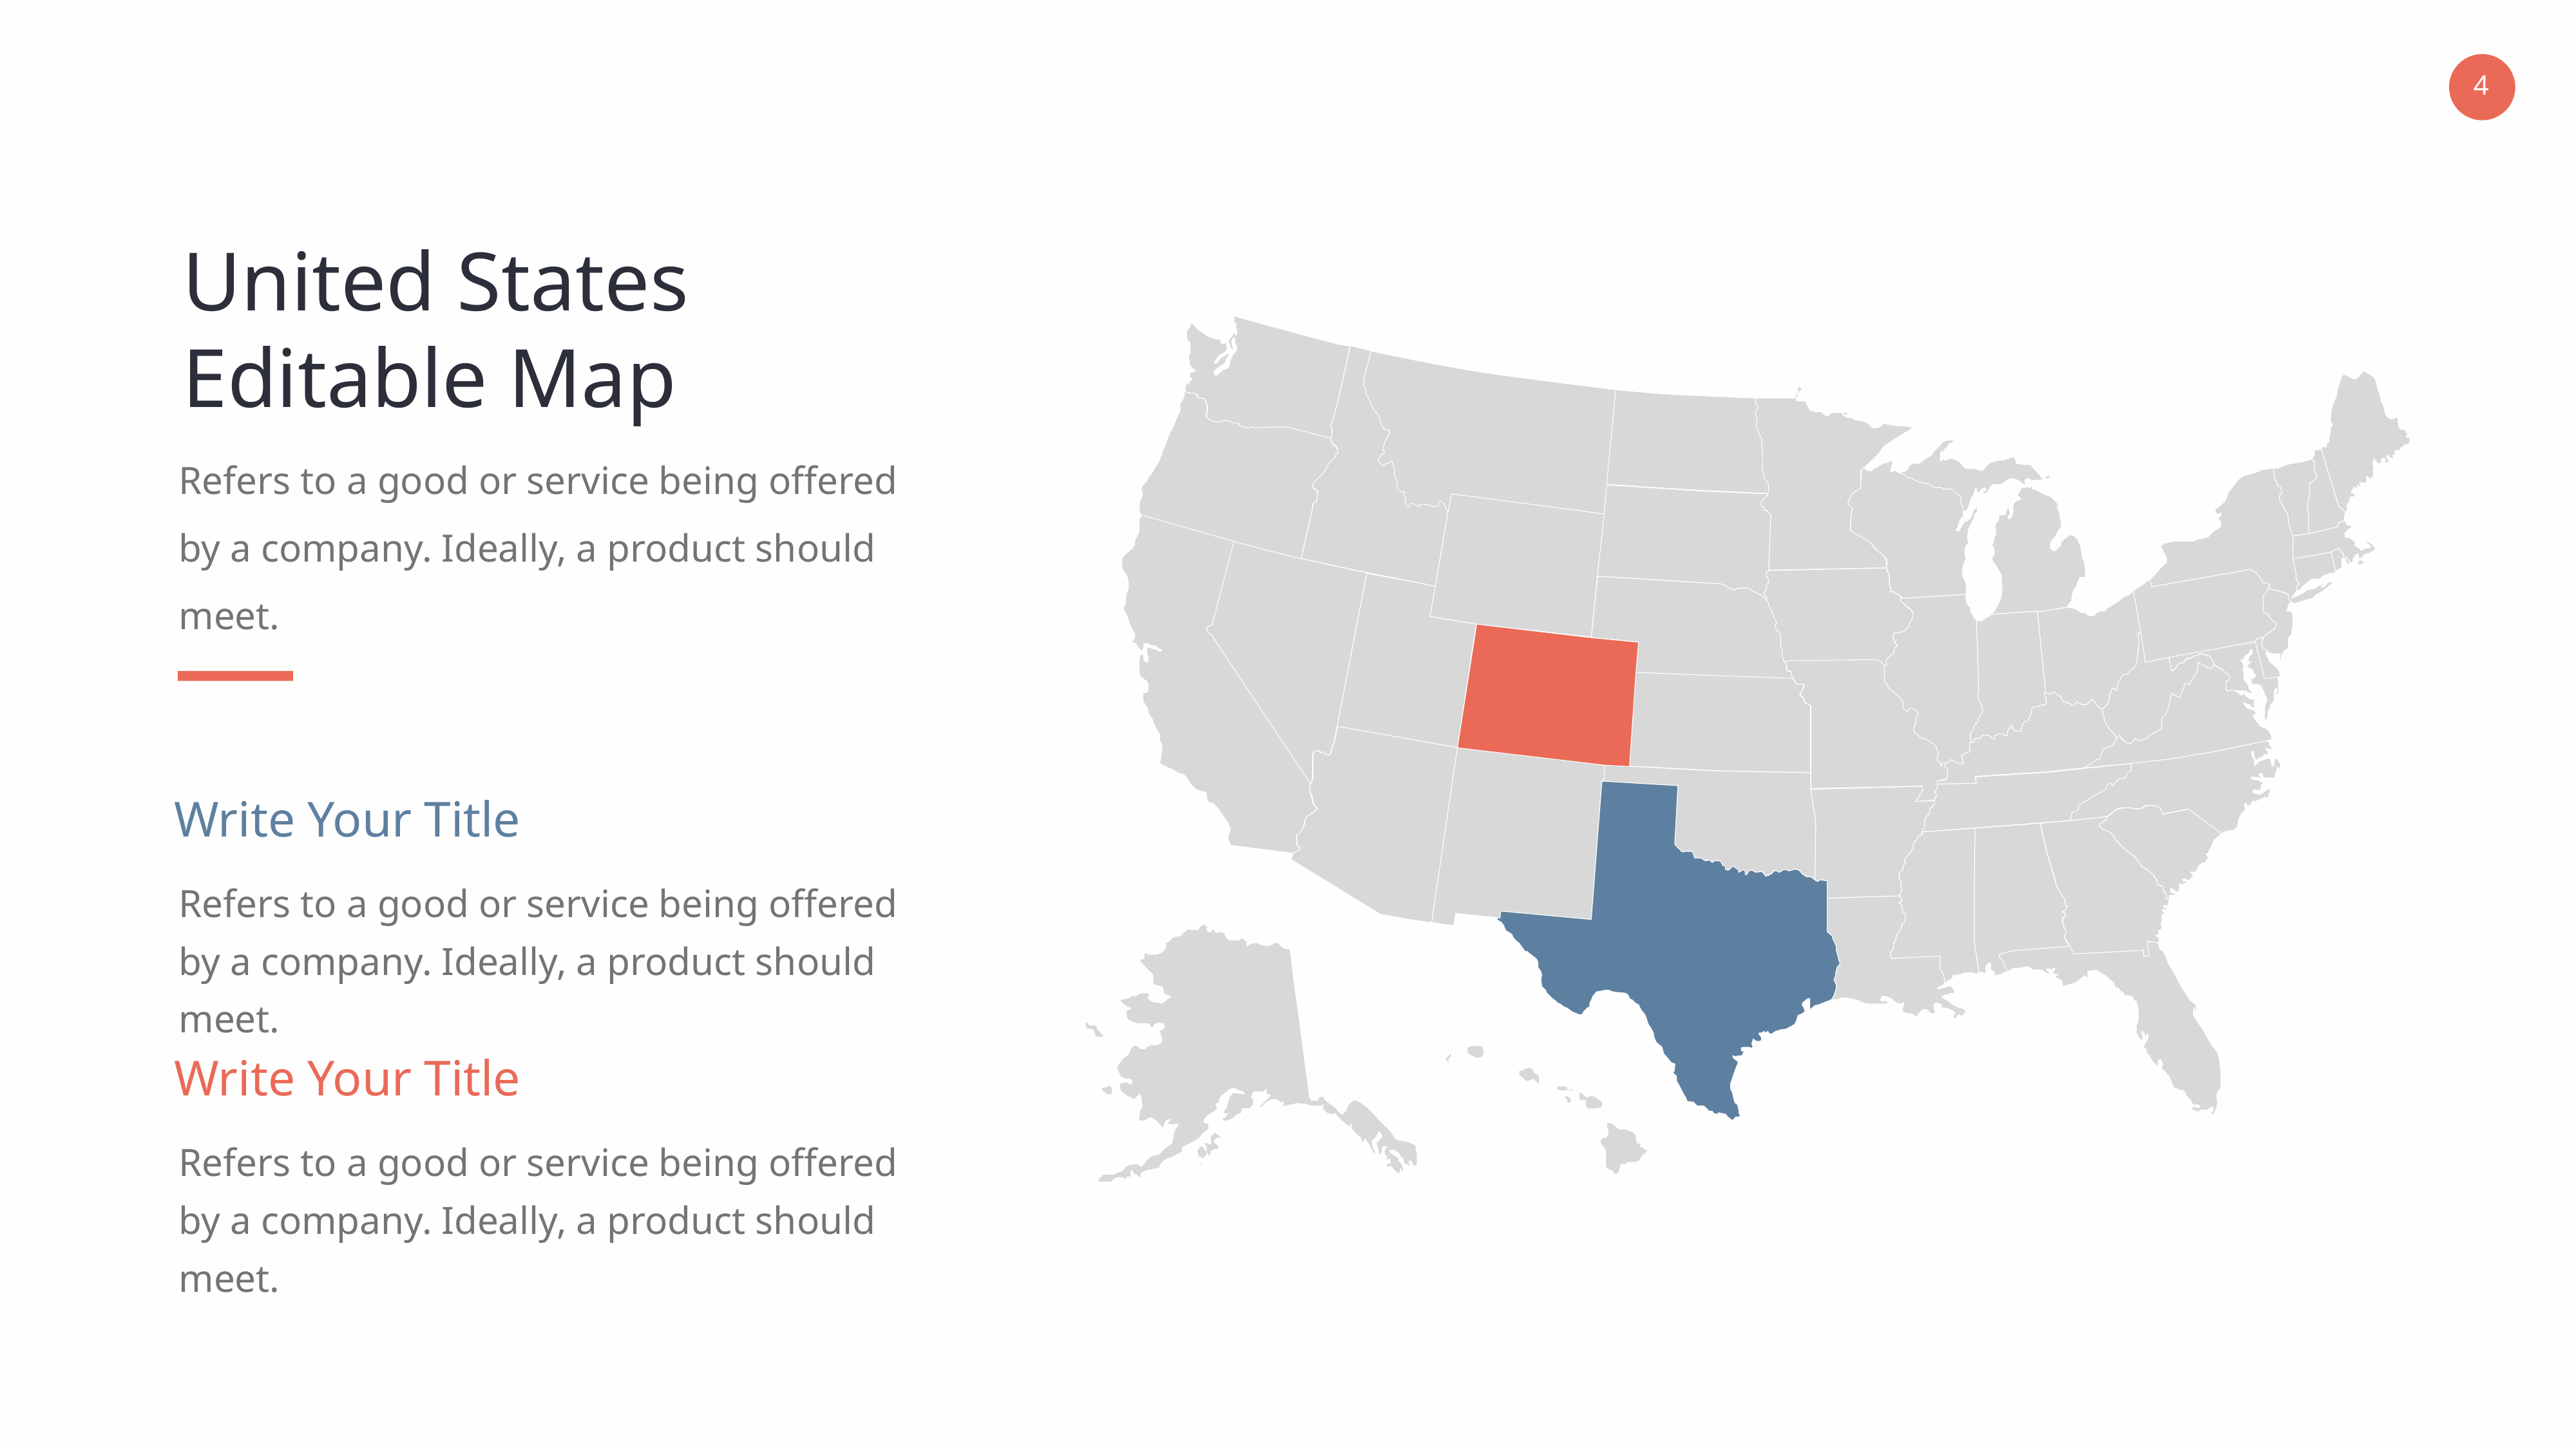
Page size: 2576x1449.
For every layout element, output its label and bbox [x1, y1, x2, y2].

text_box [155, 225, 933, 1249]
text_box [1085, 316, 2410, 1182]
